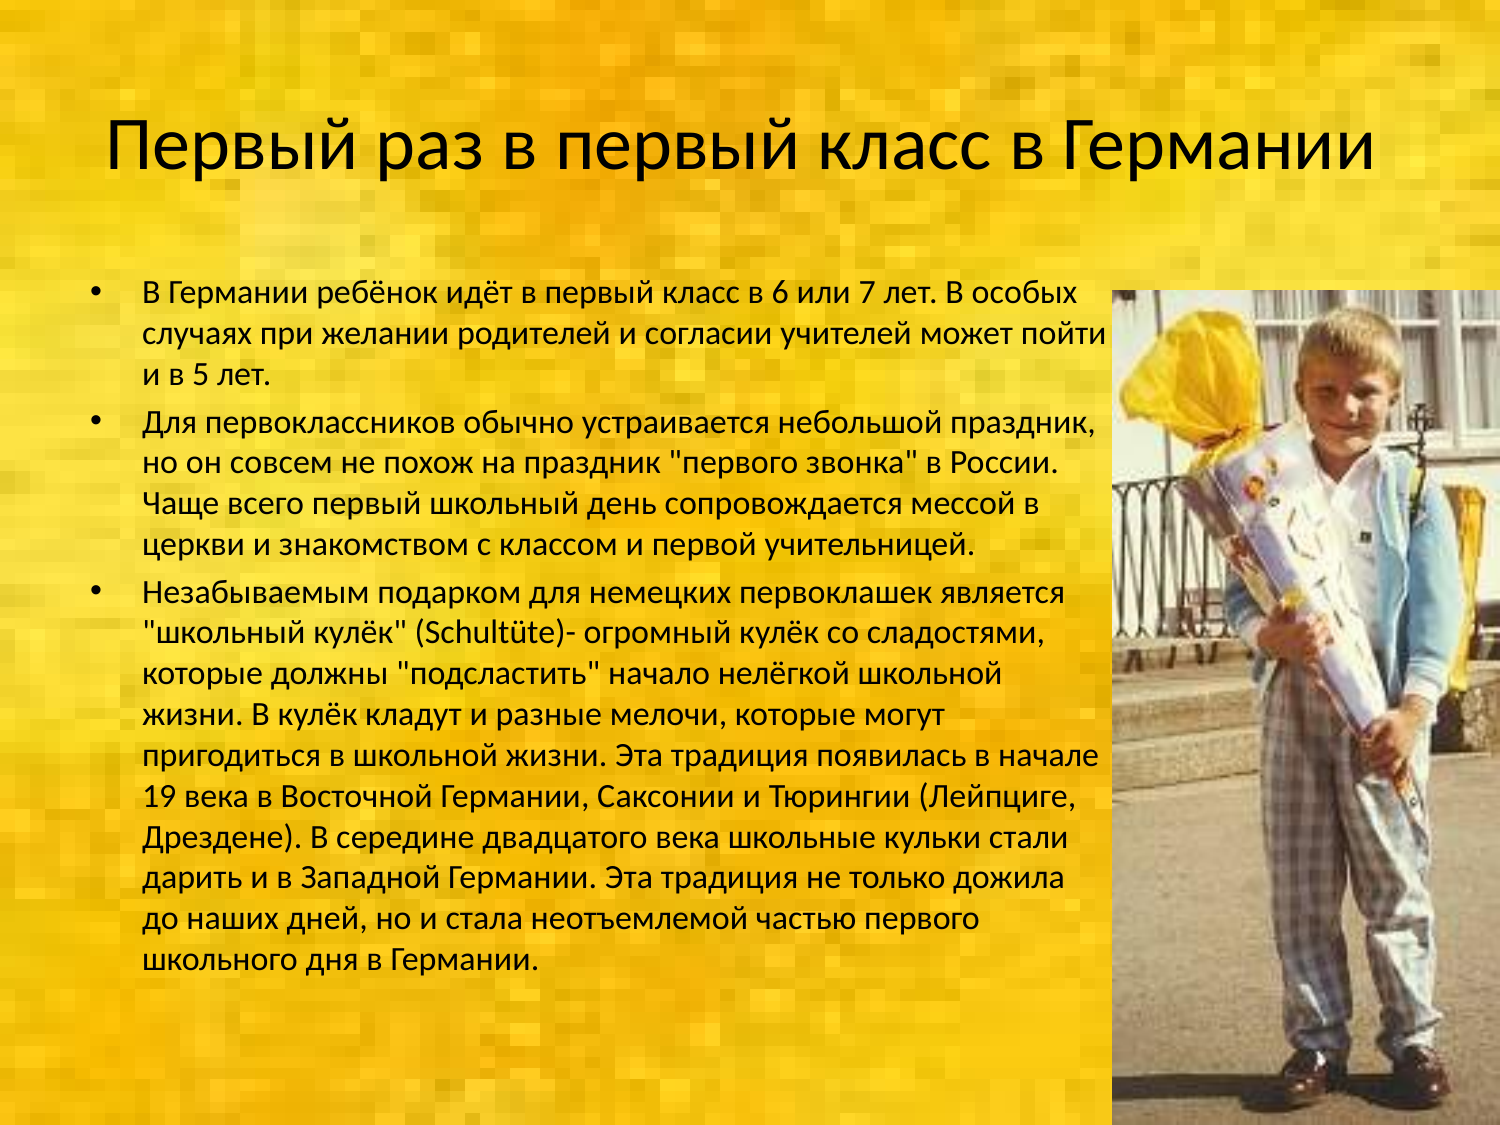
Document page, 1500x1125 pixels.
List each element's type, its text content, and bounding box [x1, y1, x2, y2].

picture [0, 0, 1500, 1125]
title Первый раз в первый класс в Германии [75, 45, 1425, 233]
list В Германии ребёнок идёт в первый класс в 6 или 7 лет. В особых случаях при желании родителей и согласии учителей может пойти и в 5 лет. Для первоклассников обычно устраивается небольшой праздник, но он совсем не похож на праздник "первого звонка" в России. Чаще всего первый школьный день сопровождается мессой в церкви и знакомством с классом и первой учительницей. Незабываемым подарком для немецких первоклашек является "школьный кулёк" (Schultüte)- огромный кулёк со сладостями, которые должны "подсластить" начало нелёгкой школьной жизни. В кулёк кладут и разные мелочи, которые могут пригодиться в школьной жизни. Эта традиция появилась в начале 19 века в Восточной Германии, Саксонии и Тюрингии (Лейпциге, Дрездене). В середине двадцатого века школьные кульки стали дарить и в Западной Германии. Эта традиция не только дожила до наших дней, но и стала неотъемлемой частью первого школьного дня в Германии. [75, 262, 1125, 1005]
